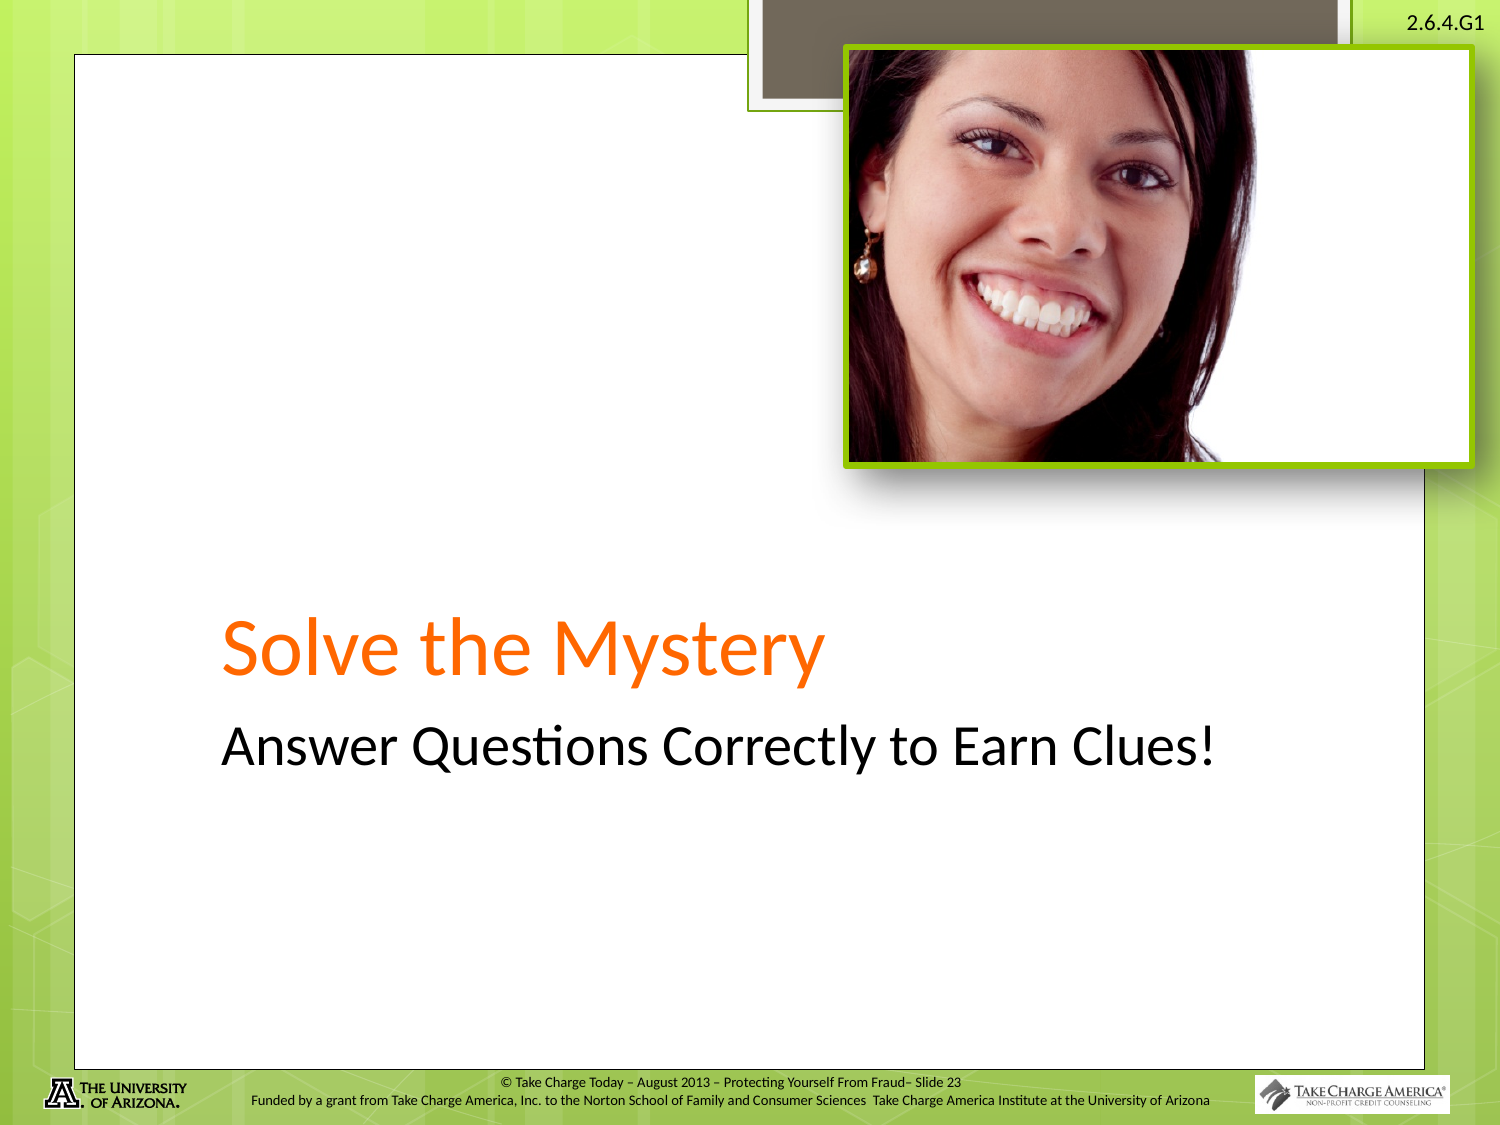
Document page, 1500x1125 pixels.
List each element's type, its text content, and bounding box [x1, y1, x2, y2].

list Answer Questions Correctly to Earn Clues! [206, 699, 1296, 950]
picture [848, 49, 1469, 463]
title Solve the Mystery [206, 475, 1296, 699]
